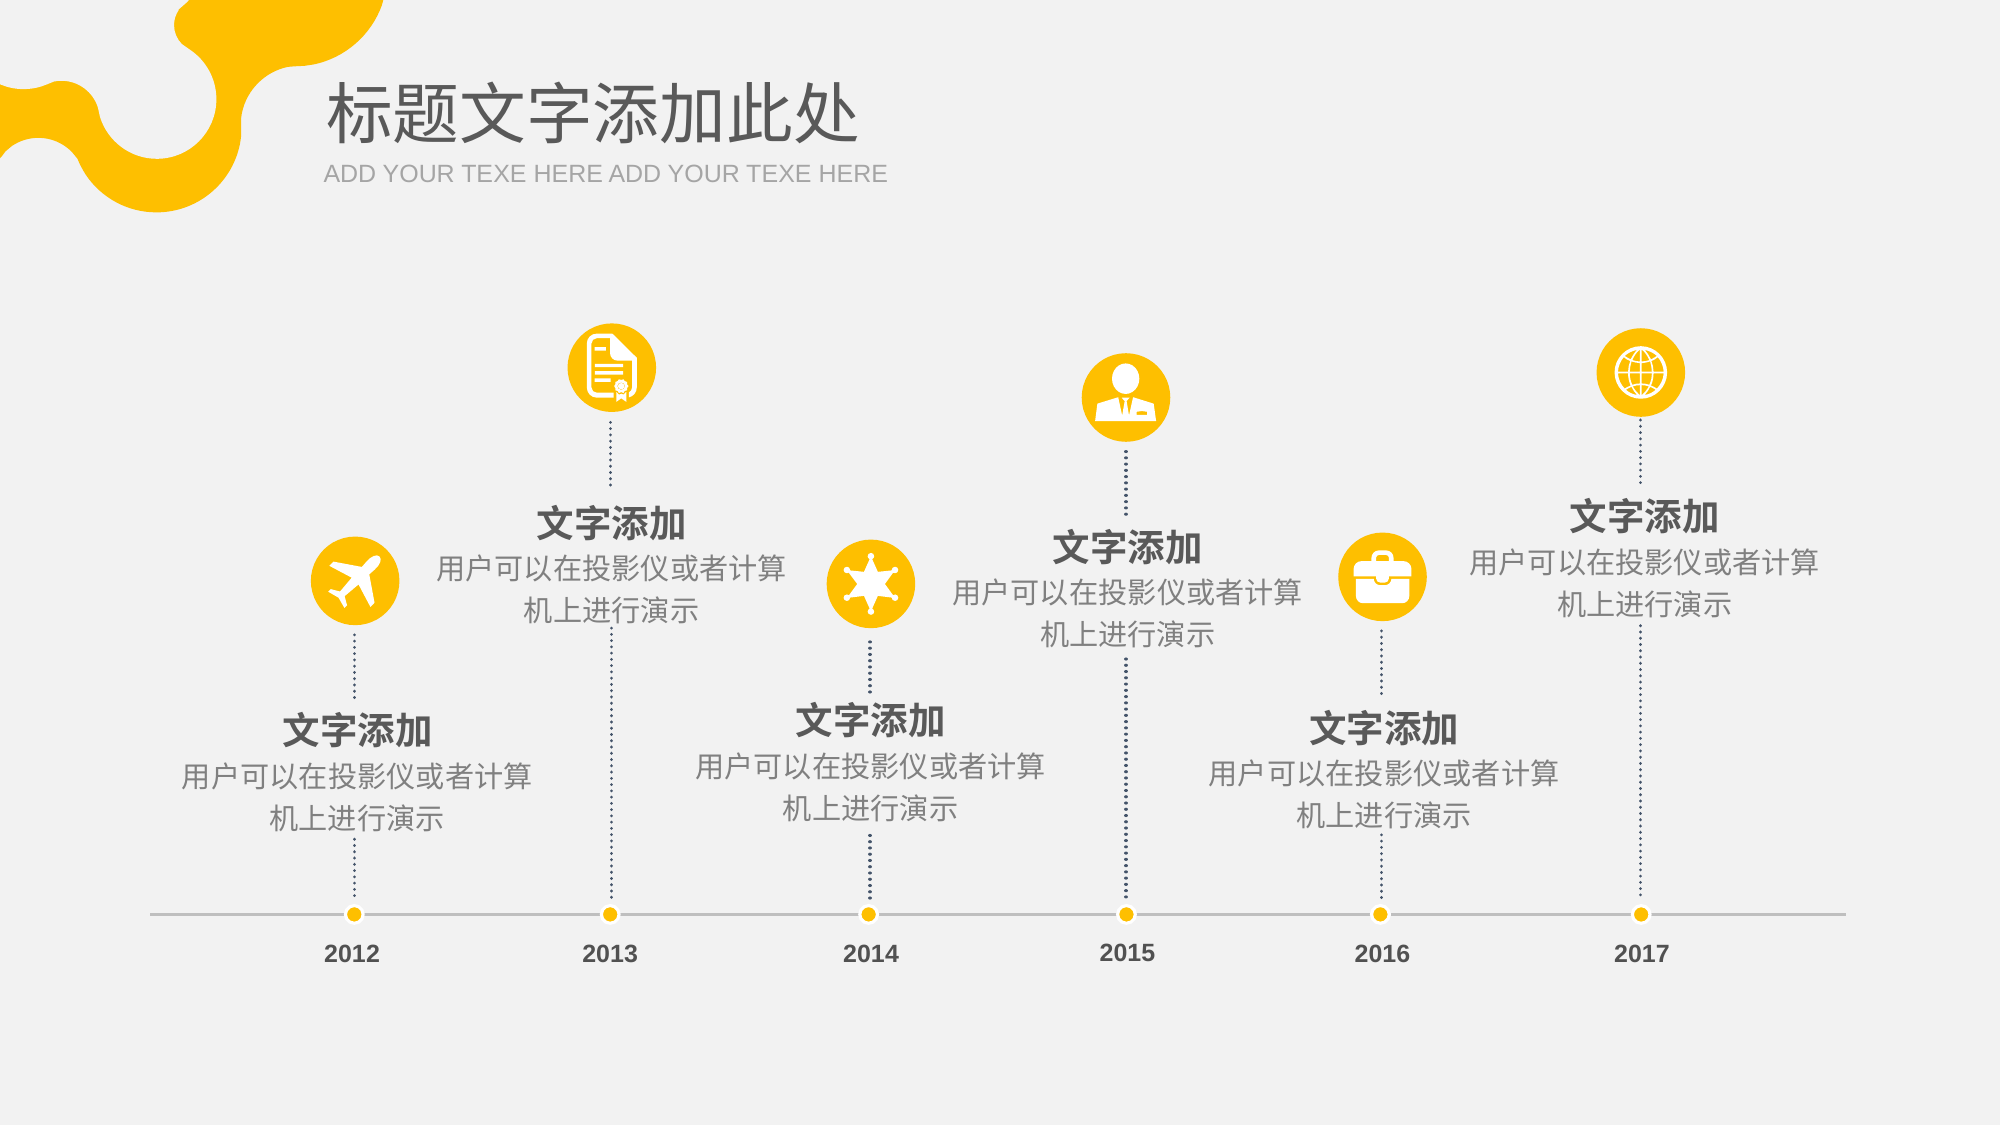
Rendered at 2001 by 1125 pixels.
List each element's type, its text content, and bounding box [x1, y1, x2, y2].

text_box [310, 536, 400, 626]
text_box [600, 904, 621, 925]
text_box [1181, 688, 1588, 842]
text_box [0, 0, 218, 160]
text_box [154, 690, 561, 844]
text_box [1370, 904, 1391, 925]
text_box 2016 [1339, 930, 1426, 977]
text_box 2014 [828, 930, 915, 977]
text_box 2015 [1084, 929, 1171, 975]
text_box 2017 [1599, 930, 1686, 977]
text_box 2013 [567, 930, 654, 977]
text_box [1631, 904, 1652, 925]
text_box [667, 680, 1074, 834]
text_box [0, 0, 385, 214]
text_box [1441, 476, 1848, 630]
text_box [826, 539, 916, 629]
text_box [1596, 328, 1686, 417]
text_box ADD YOUR TEXE HERE ADD YOUR TEXE HERE [308, 150, 931, 196]
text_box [924, 507, 1331, 661]
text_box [408, 483, 815, 637]
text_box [567, 323, 657, 412]
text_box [1081, 353, 1171, 442]
text_box [344, 904, 365, 925]
text_box [1116, 904, 1137, 925]
text_box 2012 [309, 930, 396, 977]
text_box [1338, 532, 1427, 622]
text_box [858, 904, 879, 925]
text_box 标题文字添加此处 [311, 64, 875, 150]
